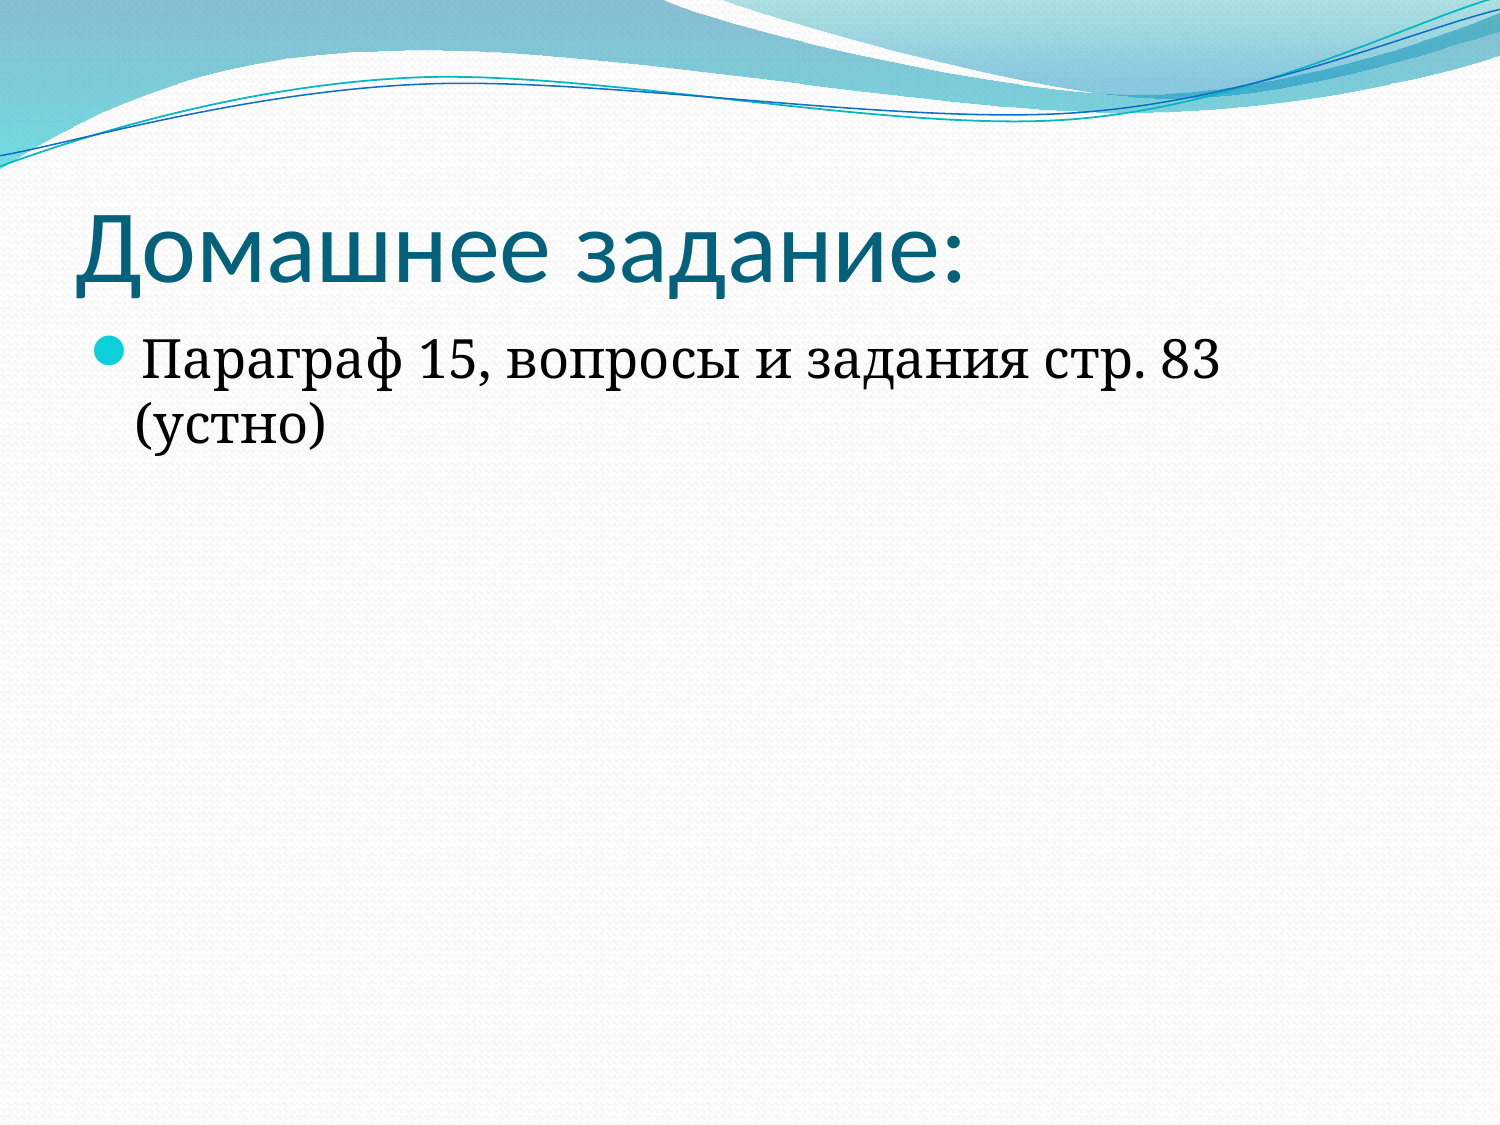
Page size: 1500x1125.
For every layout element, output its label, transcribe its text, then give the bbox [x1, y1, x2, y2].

title Домашнее задание: [75, 115, 1425, 303]
list Параграф 15, вопросы и задания стр. 83 (устно) [75, 317, 1425, 1038]
